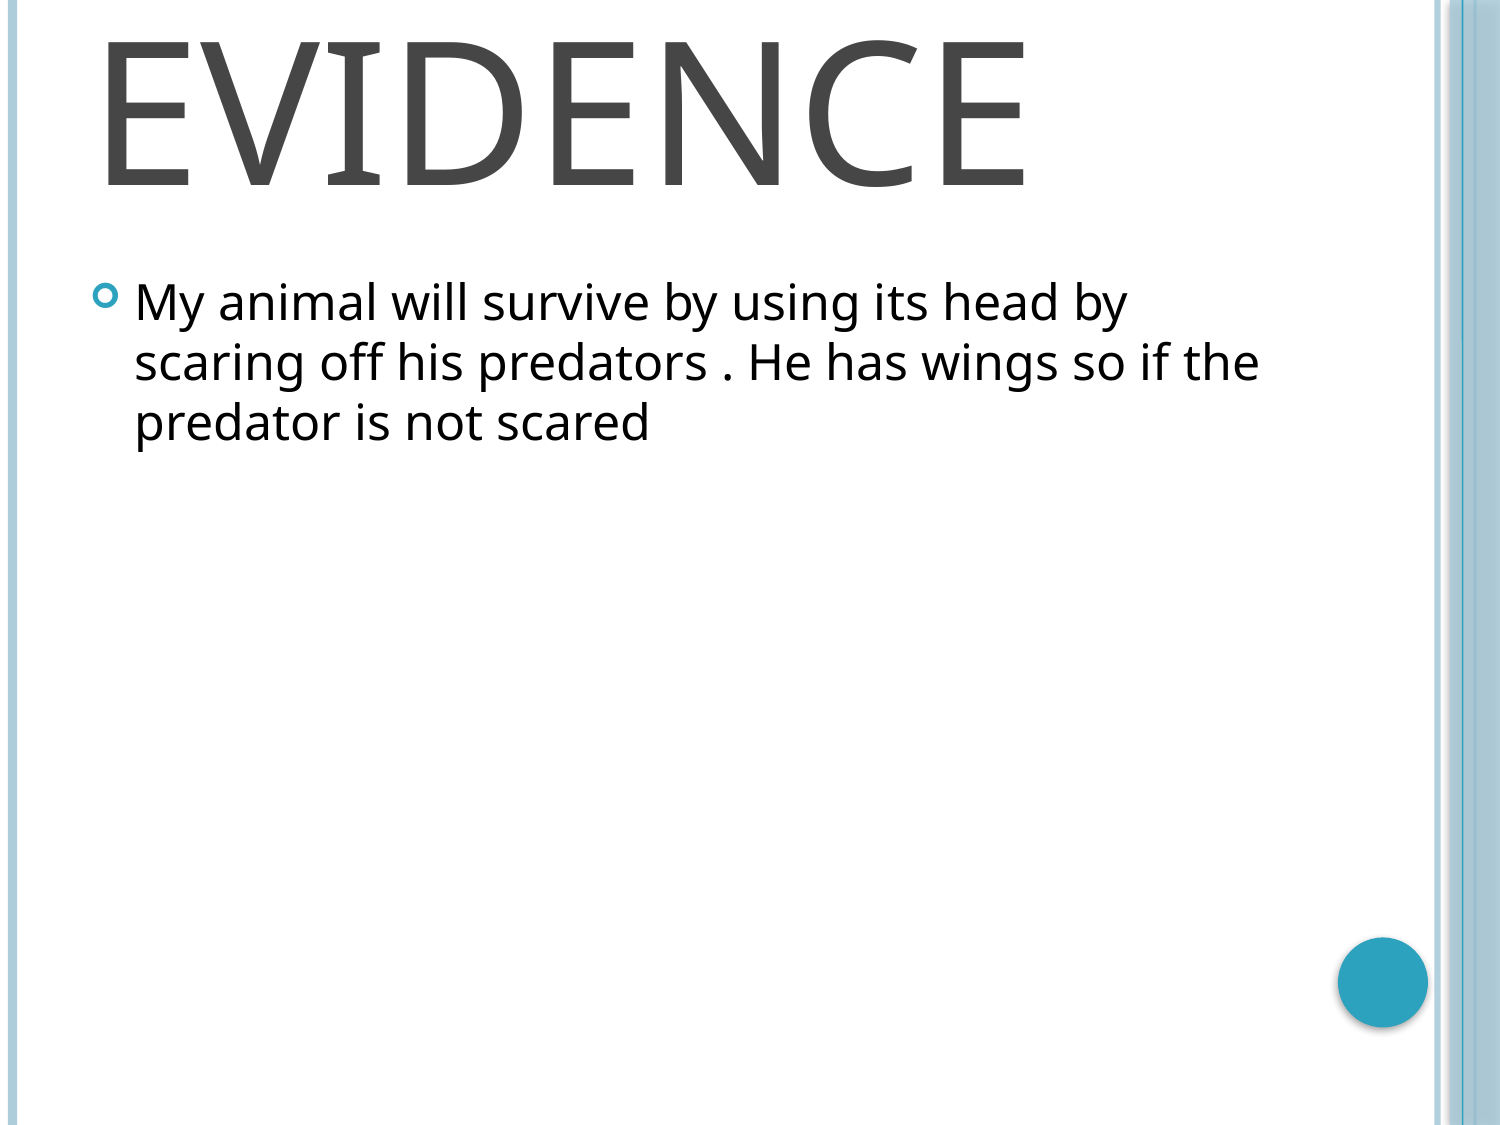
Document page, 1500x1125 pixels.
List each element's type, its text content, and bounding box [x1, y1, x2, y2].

title Evidence [75, 45, 1300, 233]
list My animal will survive by using its head by scaring off his predators . He has wings so if the predator is not scared [75, 262, 1300, 1062]
